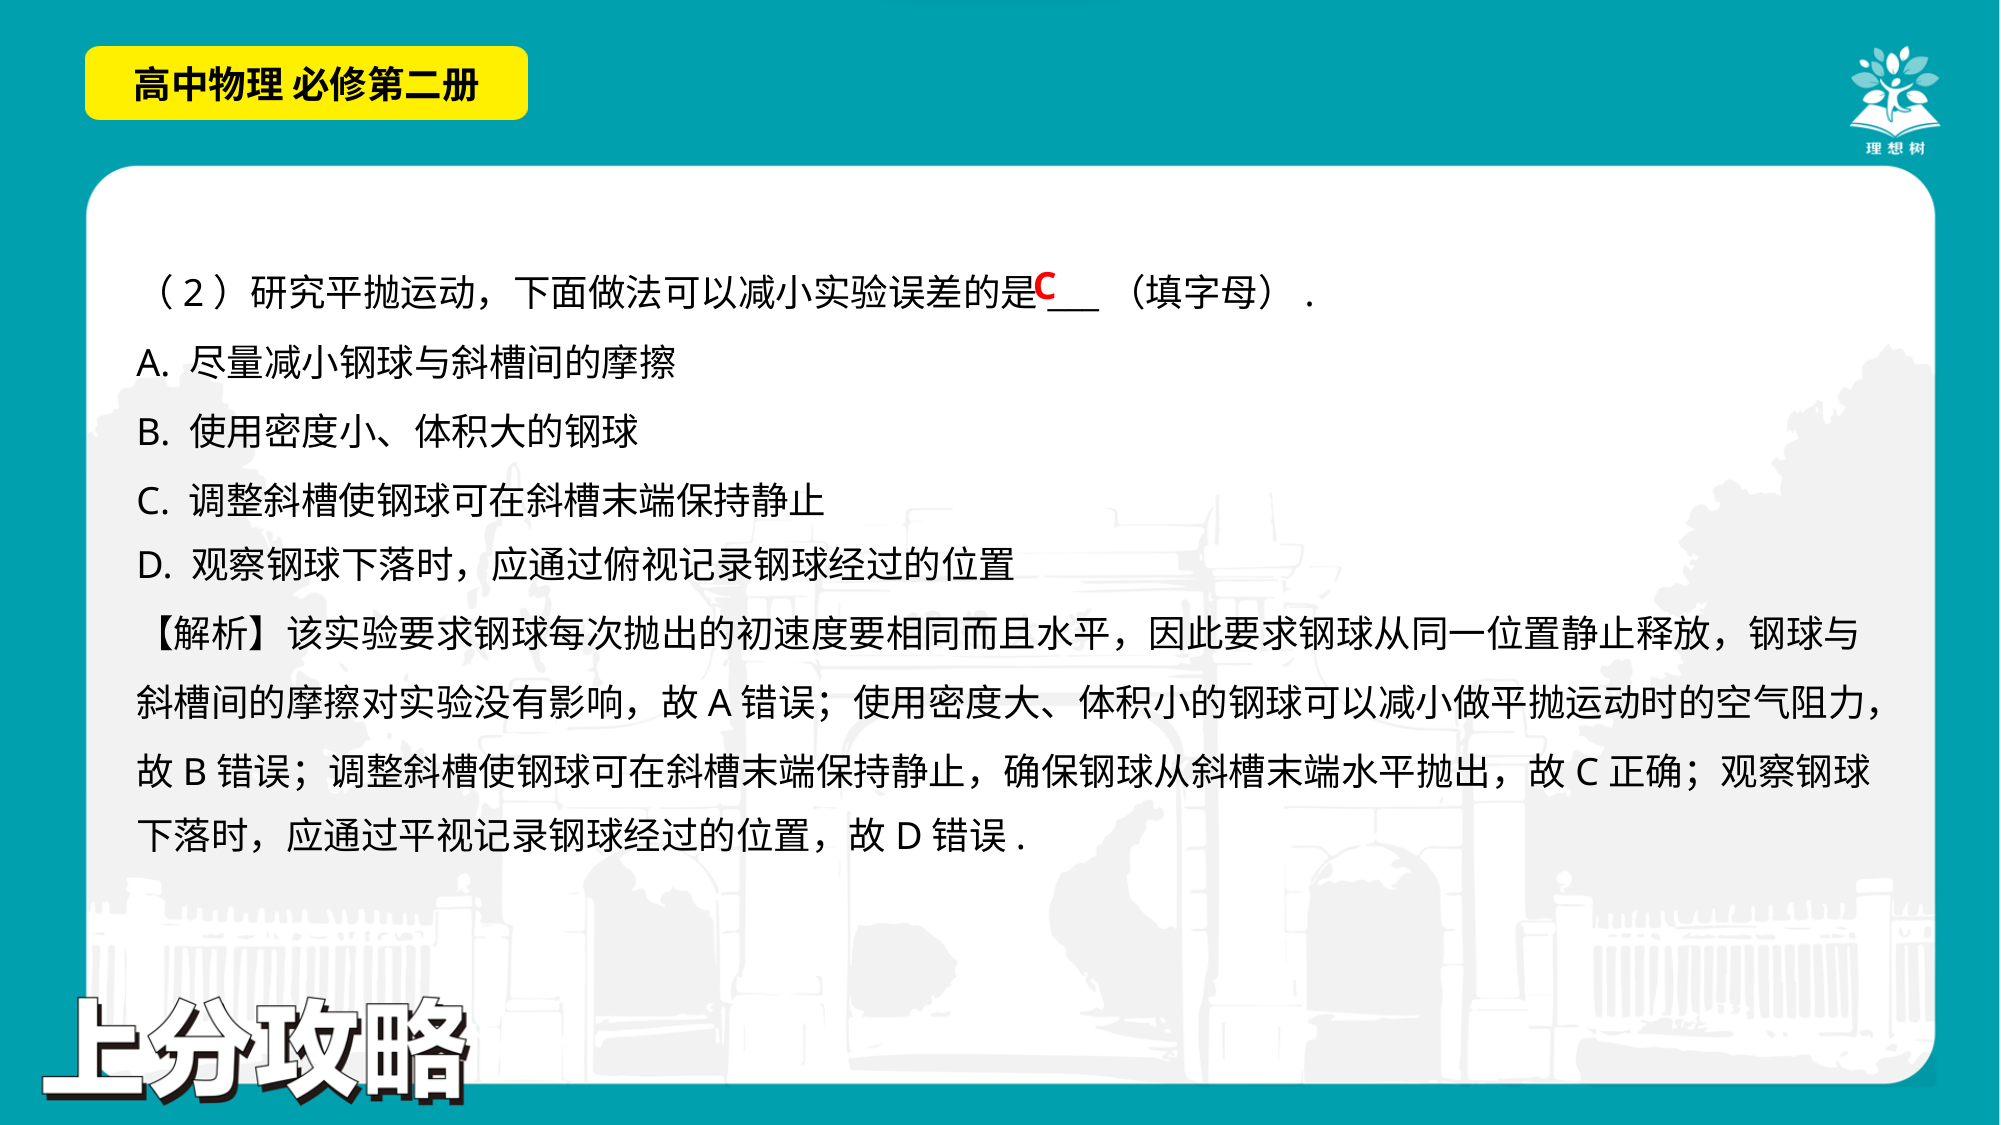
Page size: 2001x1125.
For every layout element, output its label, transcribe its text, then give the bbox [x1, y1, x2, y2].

text_box （2）研究平抛运动，下面做法可以减小实验误差的是___（填字母）. [136, 247, 1865, 307]
text_box C [1017, 240, 1072, 301]
picture [0, 0, 2000, 1125]
text_box A. 尽量减小钢球与斜槽间的摩擦 B. 使用密度小、体积大的钢球 C. 调整斜槽使钢球可在斜槽末端保持静止 D. 观察钢球下落时，应通过俯视记录钢球经过的位置 [136, 315, 1865, 580]
text_box 【解析】该实验要求钢球每次抛出的初速度要相同而且水平，因此要求钢球从同一位置静止释放，钢球与 斜槽间的摩擦对实验没有影响，故A错误；使用密度大、体积小的钢球可以减小做平抛运动时的空气阻力， 故B错误；调整斜槽使钢球可在斜槽末端保持静止，确保钢球从斜槽末端水平抛出，故C正确；观察钢球 下落时，应通过平视记录钢球经过的位置，故D错误. [136, 586, 1865, 851]
